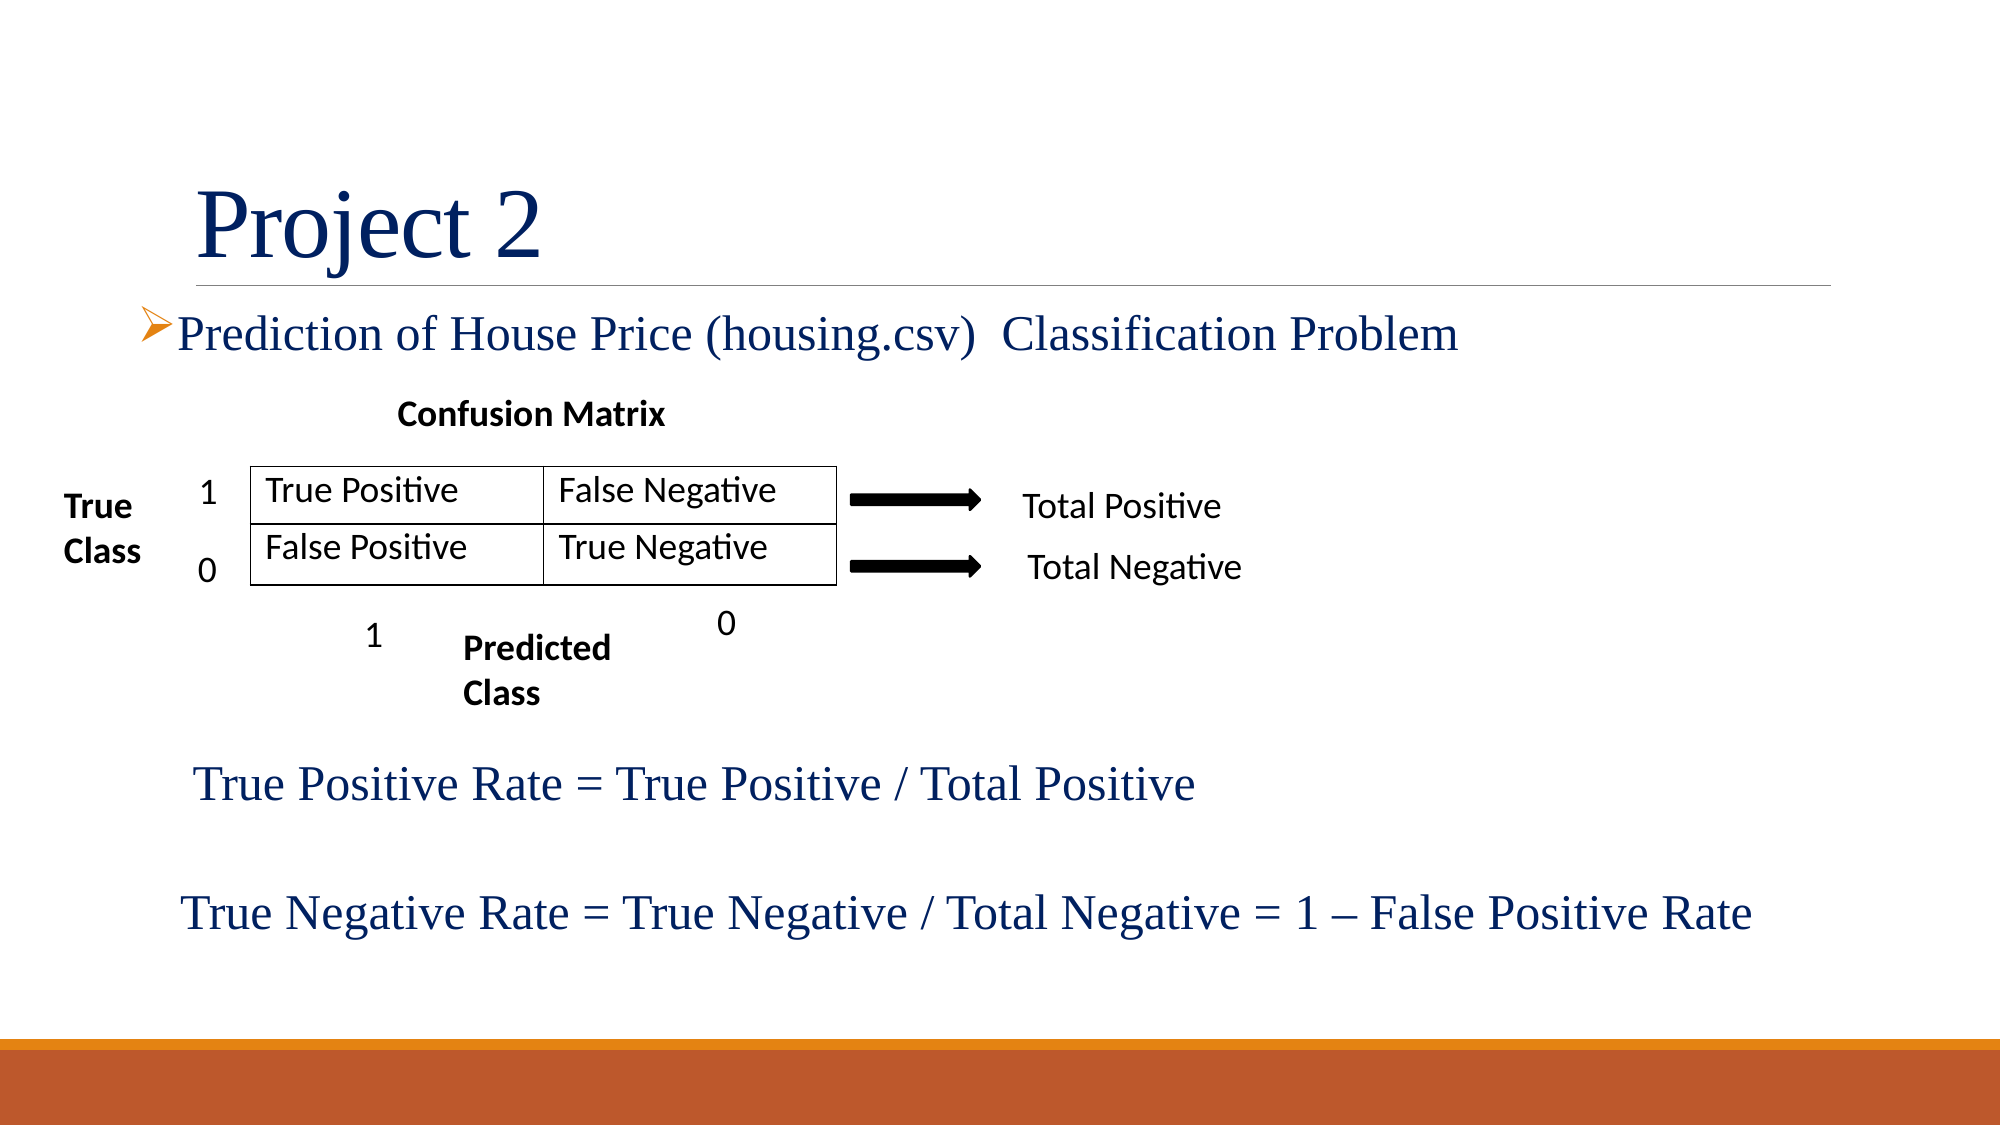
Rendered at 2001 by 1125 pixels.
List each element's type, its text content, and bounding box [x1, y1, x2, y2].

text_box Total Positive [1007, 473, 1311, 534]
text_box 1 [183, 459, 251, 520]
text_box 0 [183, 537, 250, 598]
text_box [849, 488, 981, 512]
text_box [849, 554, 981, 578]
title Project 2 [180, 47, 1830, 285]
table_header False Negative [544, 467, 836, 523]
table_header True Positive [251, 467, 543, 523]
text_box True Class [49, 473, 189, 579]
text_box 1 [349, 603, 416, 663]
text_box Prediction of House Price (housing.csv) Classification Problem [137, 299, 1863, 1046]
text_box 0 [702, 590, 769, 651]
table_cell False Positive [251, 525, 543, 584]
text_box Predicted Class [448, 616, 660, 721]
table_cell True Negative [544, 525, 836, 584]
text_box Confusion Matrix [382, 381, 812, 442]
text_box Total Negative [1012, 534, 1316, 595]
